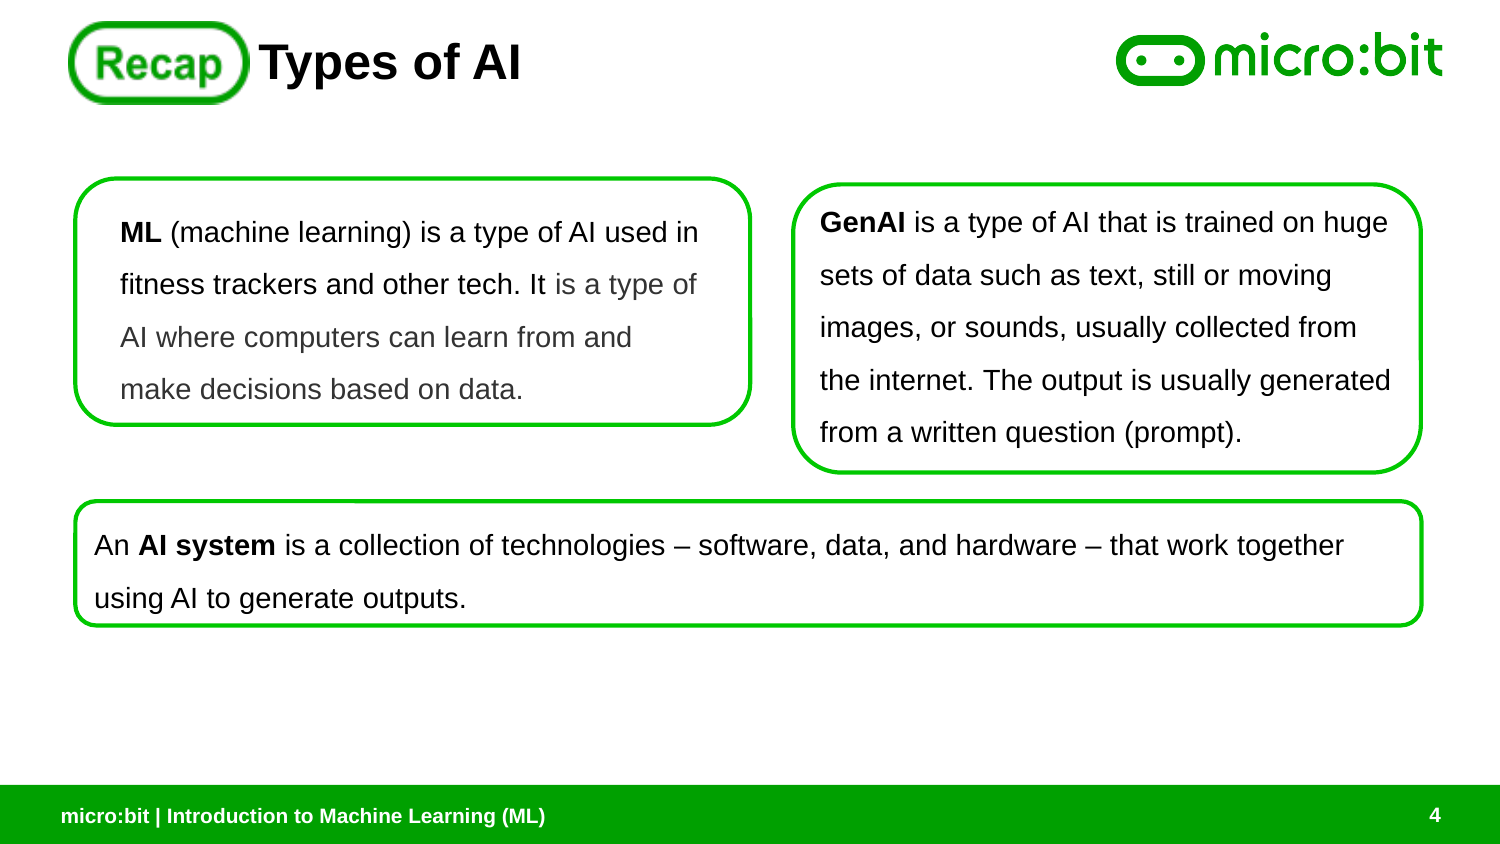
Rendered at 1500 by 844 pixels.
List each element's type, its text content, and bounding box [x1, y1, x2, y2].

text_box [75, 178, 751, 425]
text_box [793, 202, 804, 455]
picture [67, 20, 251, 106]
text_box [75, 510, 79, 617]
text_box An AI system is a collection of technologies – software, data, and hardware – that work together using AI to generate outputs. [79, 501, 1412, 622]
text_box Types of AI [250, 9, 601, 118]
text_box [84, 504, 1422, 626]
text_box [1412, 204, 1421, 453]
picture [1085, 0, 1474, 118]
text_box [804, 456, 1410, 473]
text_box GenAI is a type of AI that is trained on huge sets of data such as text, still or moving images, or sounds, usually collected from the internet. The output is usually generated from a written question (prompt). [804, 178, 1412, 456]
